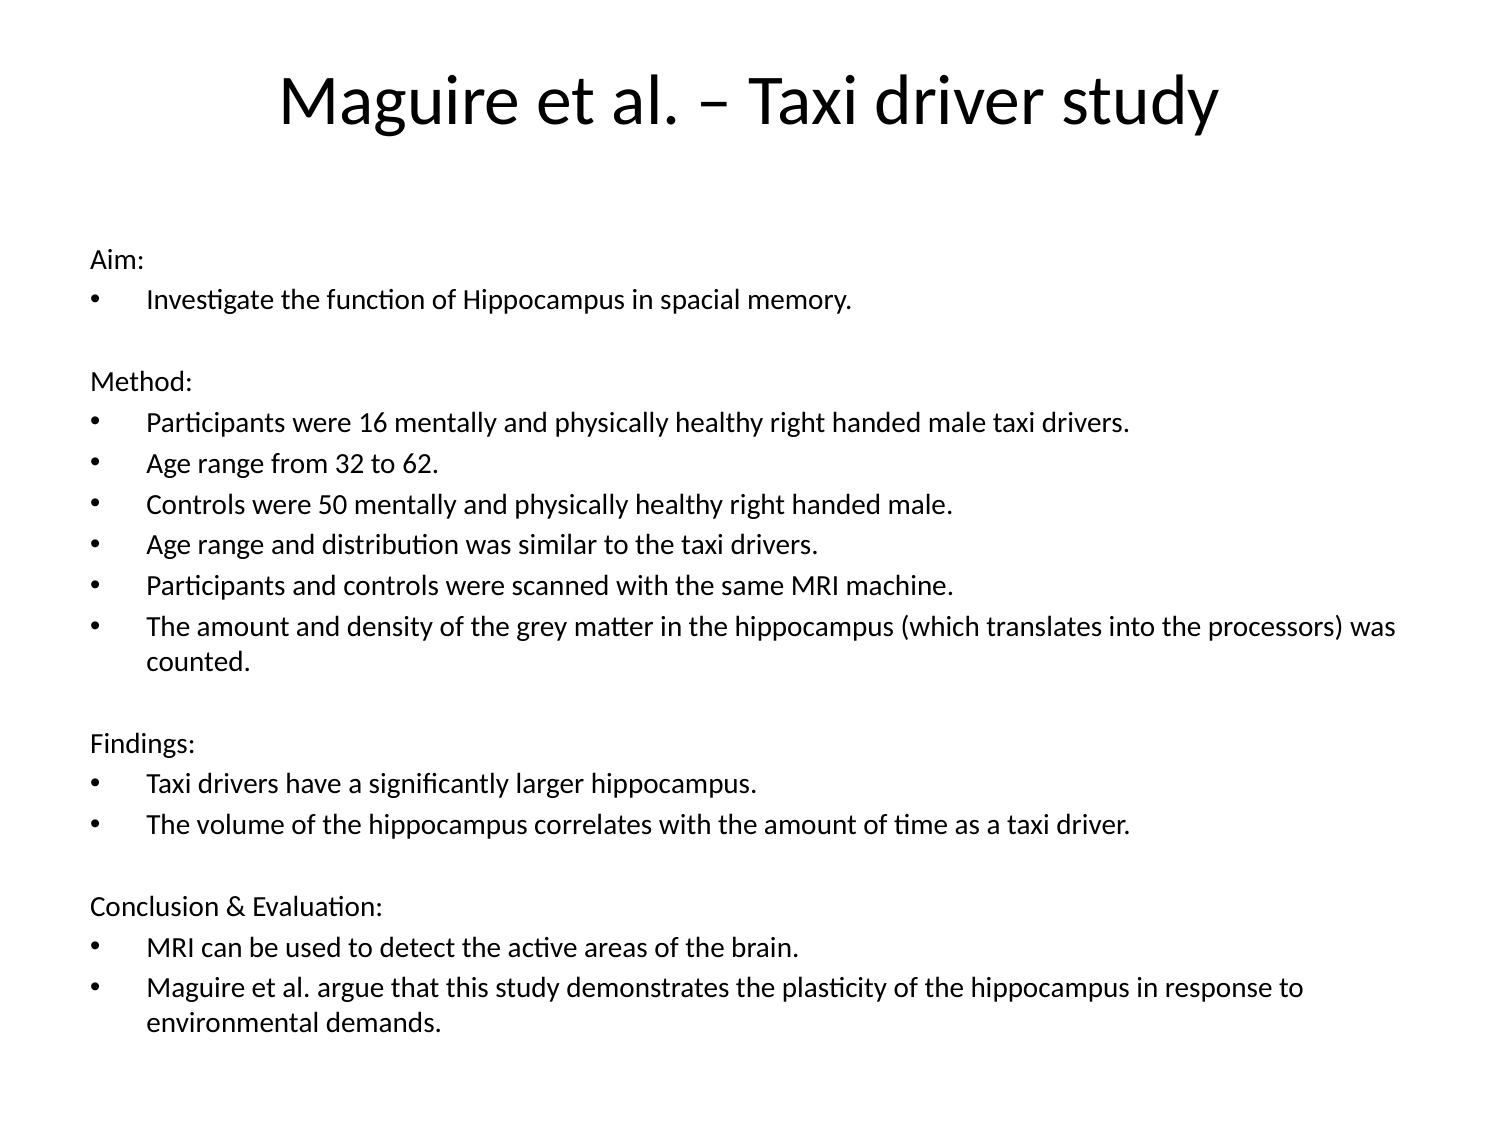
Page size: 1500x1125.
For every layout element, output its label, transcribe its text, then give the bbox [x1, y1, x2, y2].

list Aim: Investigate the function of Hippocampus in spacial memory. Method: Participants were 16 mentally and physically healthy right handed male taxi drivers. Age range from 32 to 62. Controls were 50 mentally and physically healthy right handed male. Age range and distribution was similar to the taxi drivers. Participants and controls were scanned with the same MRI machine. The amount and density of the grey matter in the hippocampus (which translates into the processors) was counted. Findings: Taxi drivers have a significantly larger hippocampus. The volume of the hippocampus correlates with the amount of time as a taxi driver. Conclusion & Evaluation: MRI can be used to detect the active areas of the brain. Maguire et al. argue that this study demonstrates the plasticity of the hippocampus in response to environmental demands. [75, 232, 1425, 975]
title Maguire et al. – Taxi driver study [75, 45, 1425, 232]
